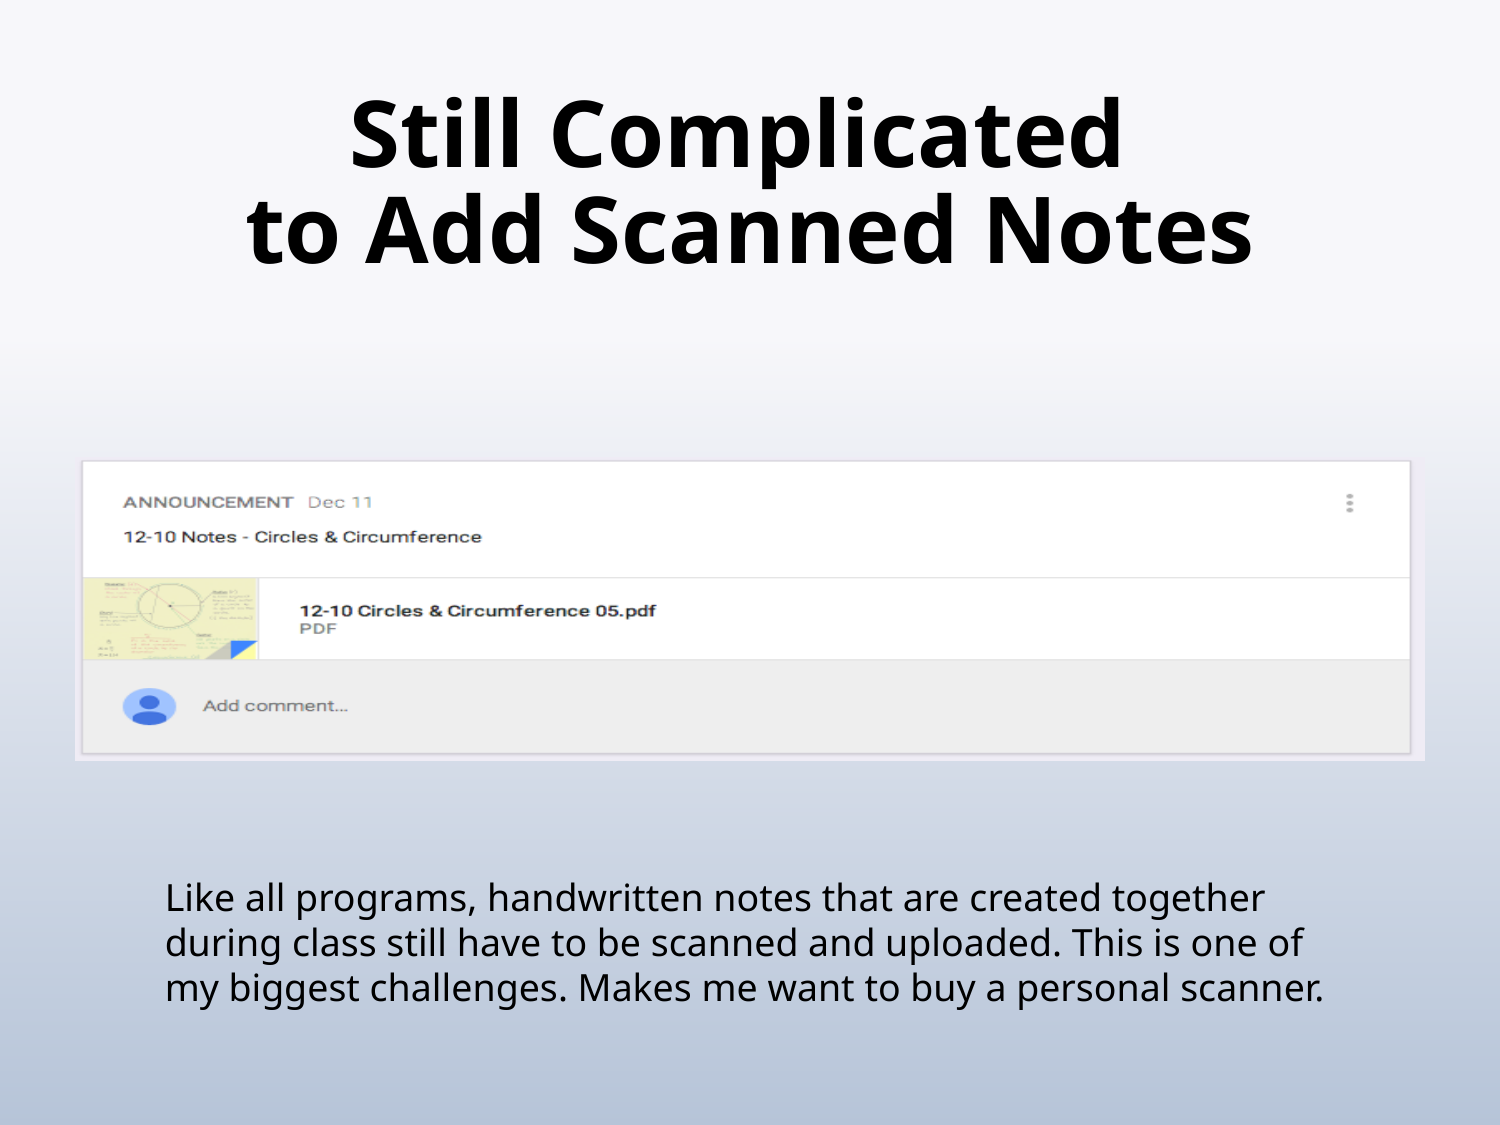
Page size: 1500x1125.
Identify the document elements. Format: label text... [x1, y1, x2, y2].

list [73, 350, 1427, 869]
title Still Complicated to Add Scanned Notes [0, 82, 1500, 290]
text_box Like all programs, handwritten notes that are created together during class still have to be scanned and uploaded. This is one of my biggest challenges. Makes me want to buy a personal scanner. [150, 869, 1375, 1017]
